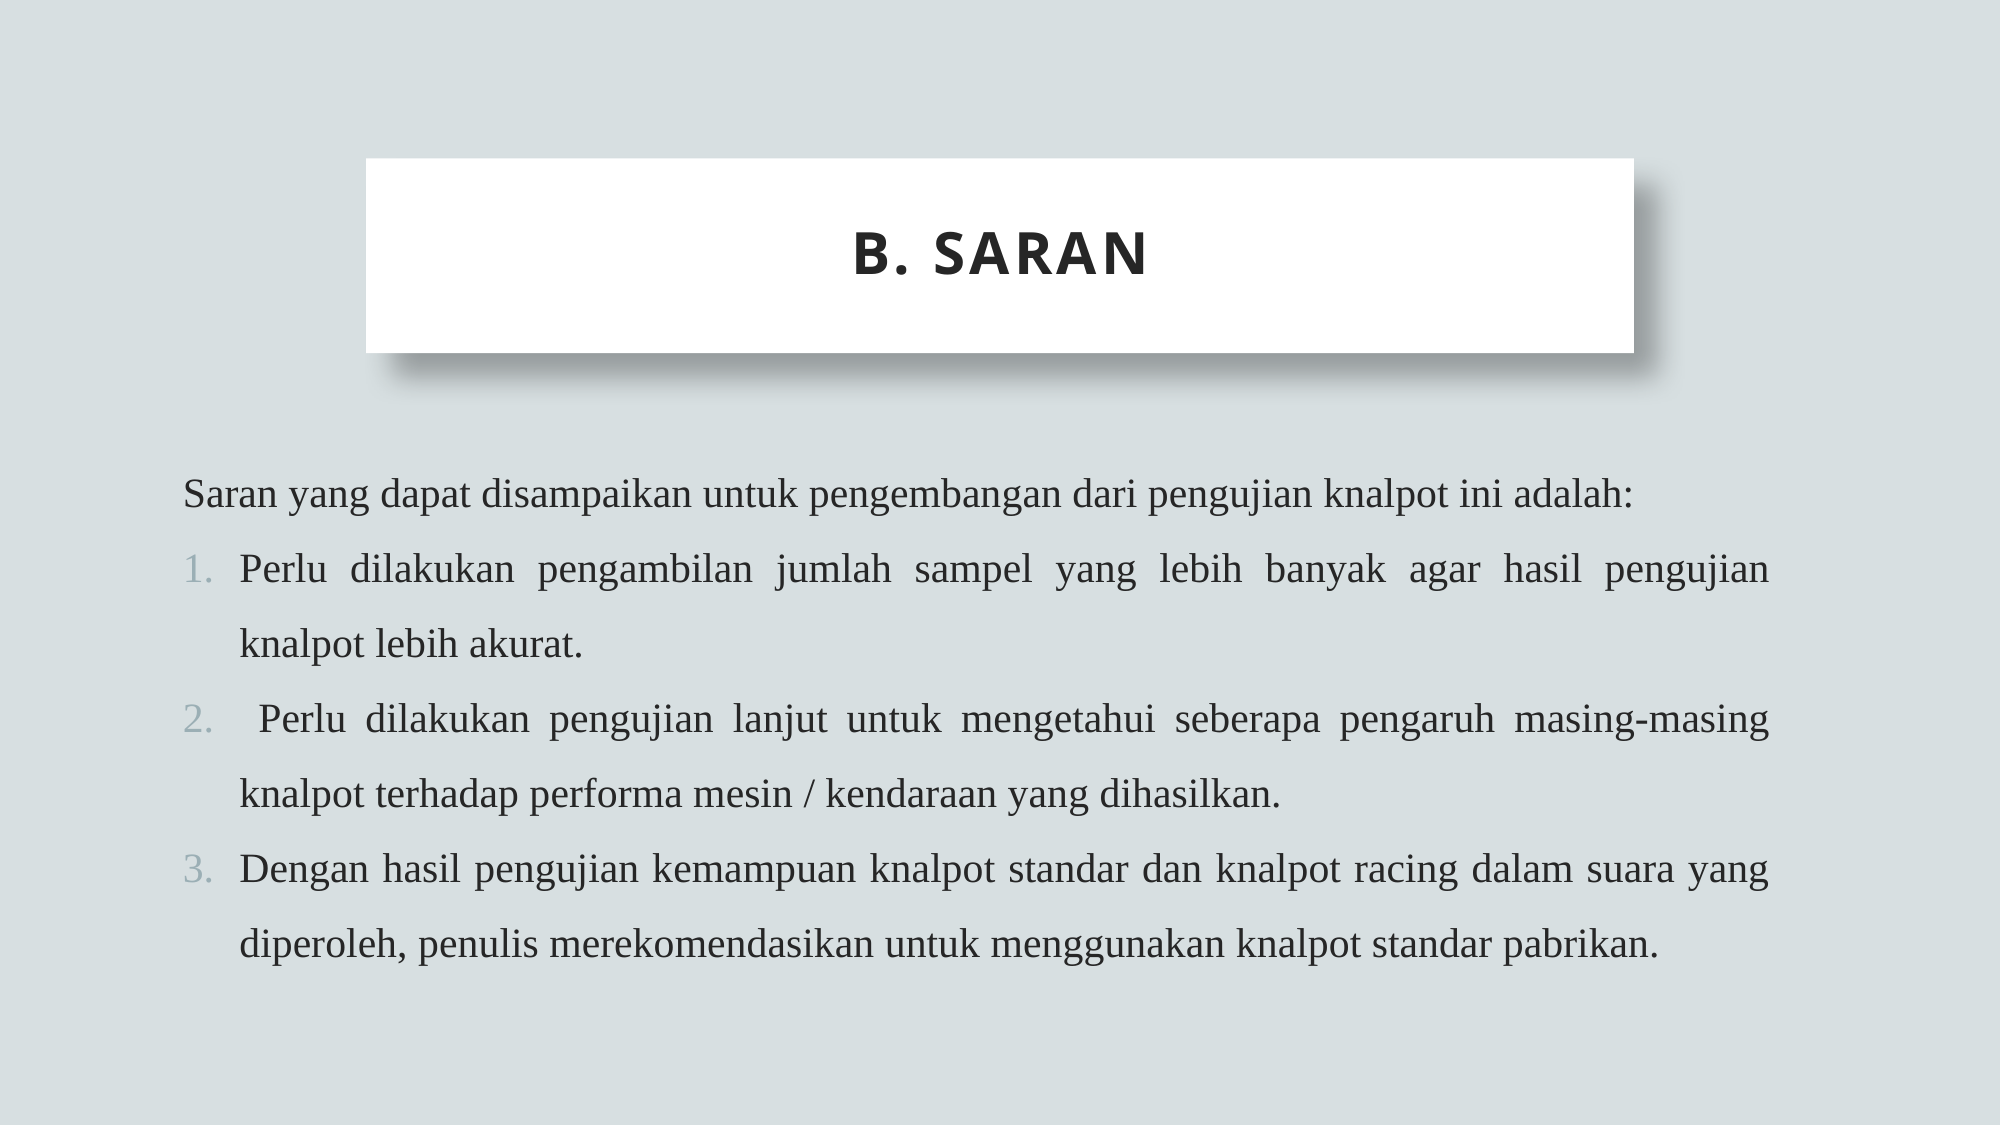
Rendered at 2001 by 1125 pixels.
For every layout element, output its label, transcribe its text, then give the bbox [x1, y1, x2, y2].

list Saran yang dapat disampaikan untuk pengembangan dari pengujian knalpot ini adalah: Perlu dilakukan pengambilan jumlah sampel yang lebih banyak agar hasil pengujian knalpot lebih akurat. Perlu dilakukan pengujian lanjut untuk mengetahui seberapa pengaruh masing-masing knalpot terhadap performa mesin / kendaraan yang dihasilkan. Dengan hasil pengujian kemampuan knalpot standar dan knalpot racing dalam suara yang diperoleh, penulis merekomendasikan untuk menggunakan knalpot standar pabrikan. [168, 432, 1786, 1022]
title B. Saran [363, 156, 1637, 356]
